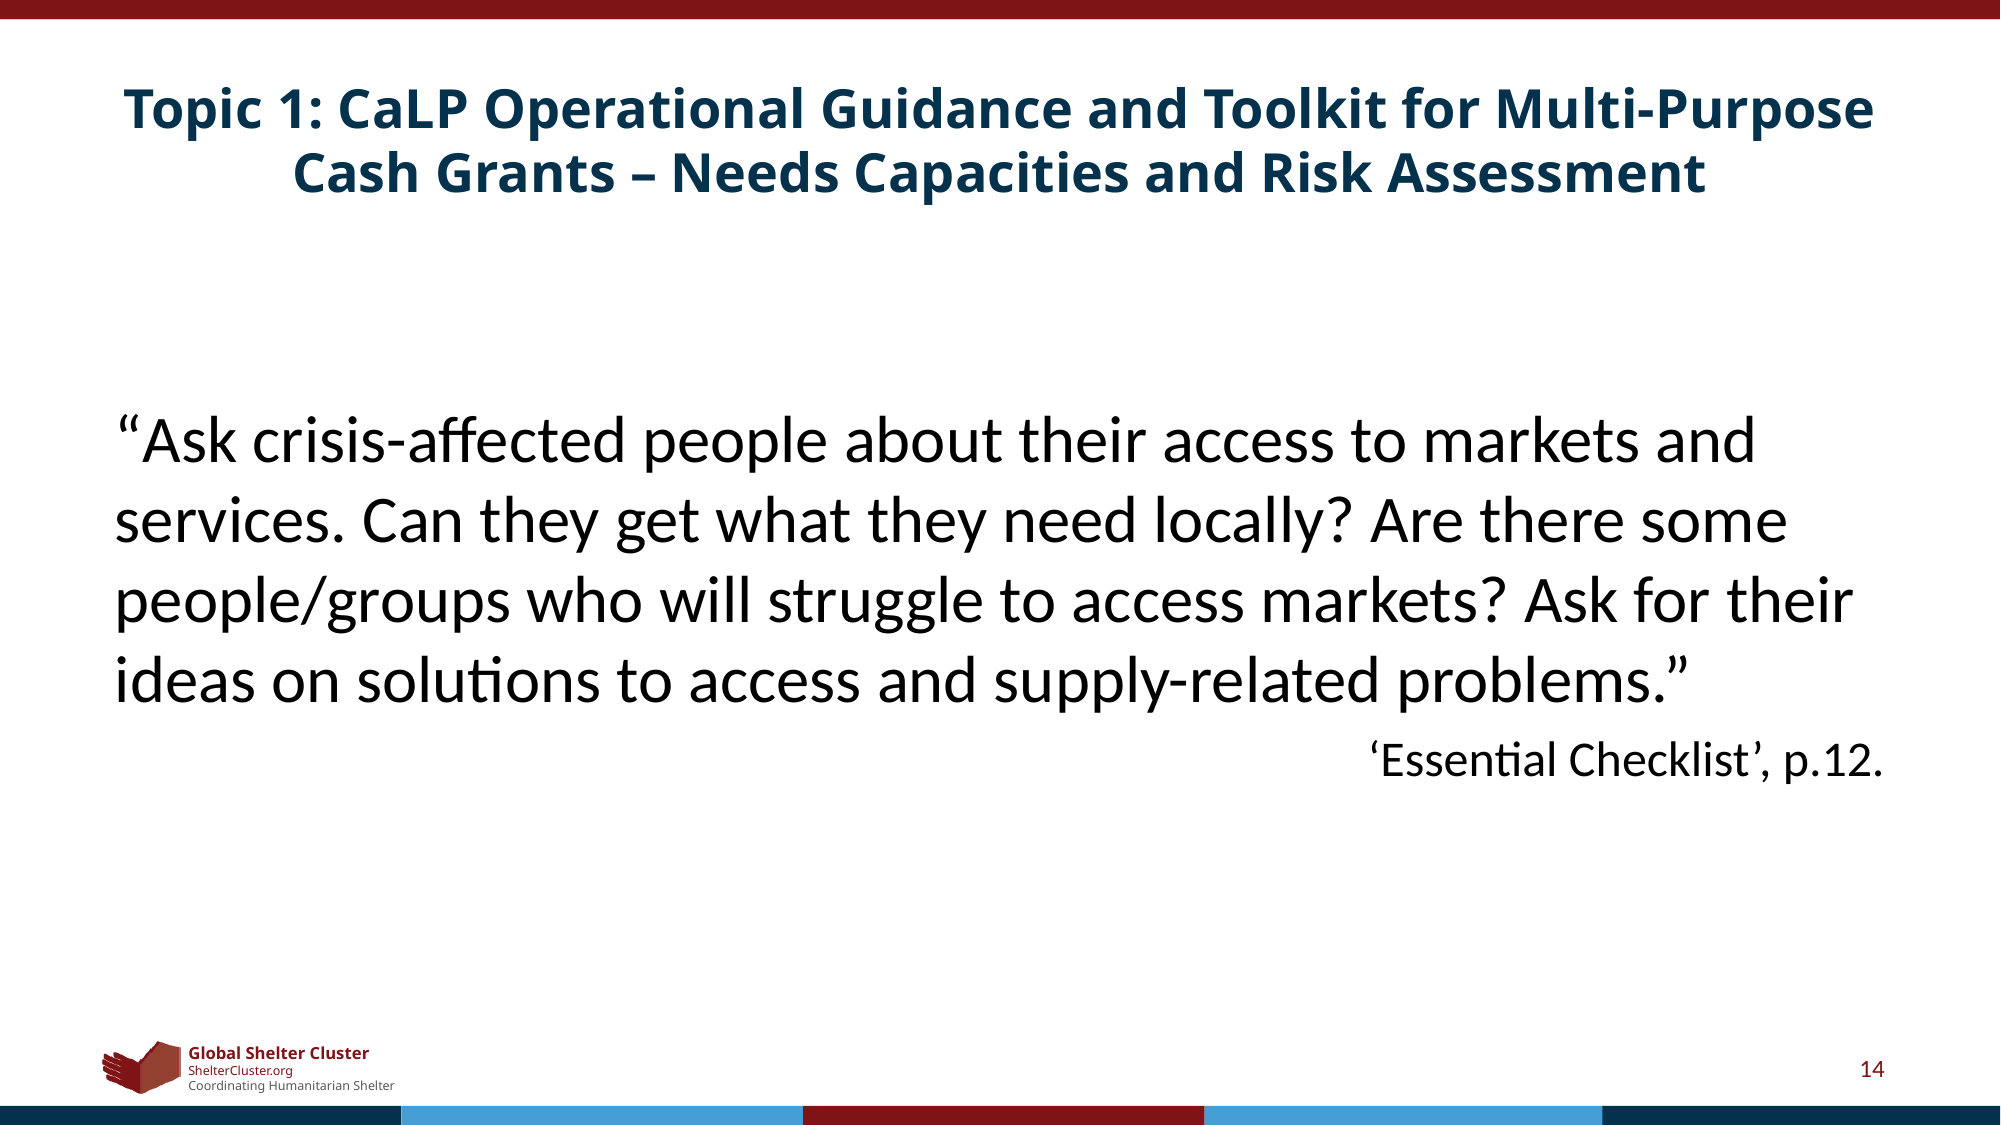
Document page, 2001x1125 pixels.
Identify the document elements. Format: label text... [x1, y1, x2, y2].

list “Ask crisis-affected people about their access to markets and services. Can they get what they need locally? Are there some people/groups who will struggle to access markets? Ask for their ideas on solutions to access and supply-related problems.” ‘Essential Checklist’, p.12. [99, 388, 1900, 923]
picture [102, 1041, 181, 1094]
slide_number 14 [1433, 1037, 1900, 1098]
title Topic 1: CaLP Operational Guidance and Toolkit for Multi-Purpose Cash Grants – Needs Capacities and Risk Assessment [99, 45, 1900, 233]
